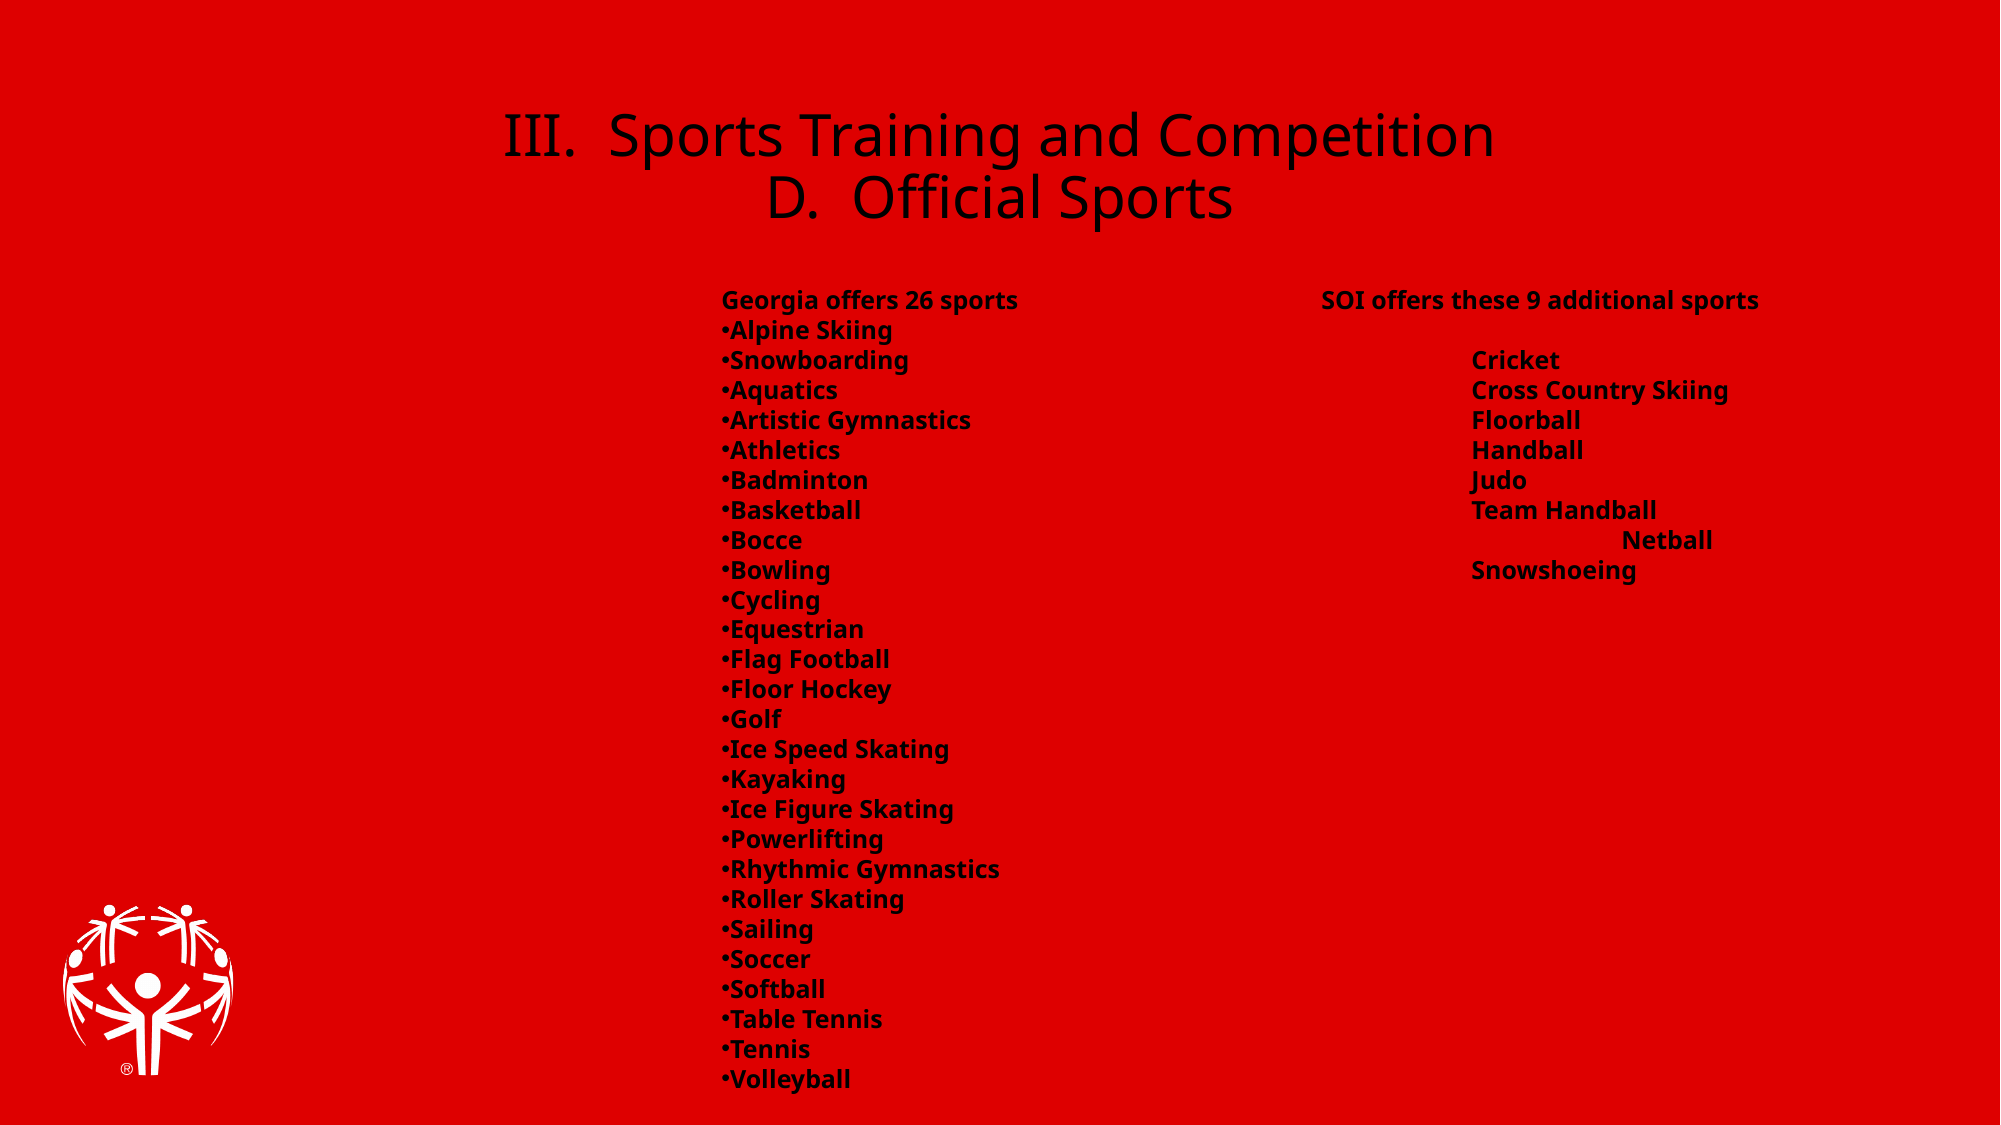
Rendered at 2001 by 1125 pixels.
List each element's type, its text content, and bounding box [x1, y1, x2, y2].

title III. Sports Training and Competition D. Official Sports [137, 59, 1863, 278]
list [0, 881, 287, 1098]
text_box Georgia offers 26 sports SOI offers these 9 additional sports Alpine Skiing Snowboarding Cricket Aquatics Cross Country Skiing Artistic Gymnastics Floorball Athletics Handball Badminton Judo Basketball Team Handball Bocce Netball Bowling Snowshoeing Cycling Equestrian Flag Football Floor Hockey Golf Ice Speed Skating Kayaking Ice Figure Skating Powerlifting Rhythmic Gymnastics Roller Skating Sailing Soccer Softball Table Tennis Tennis Volleyball [706, 277, 1916, 1101]
